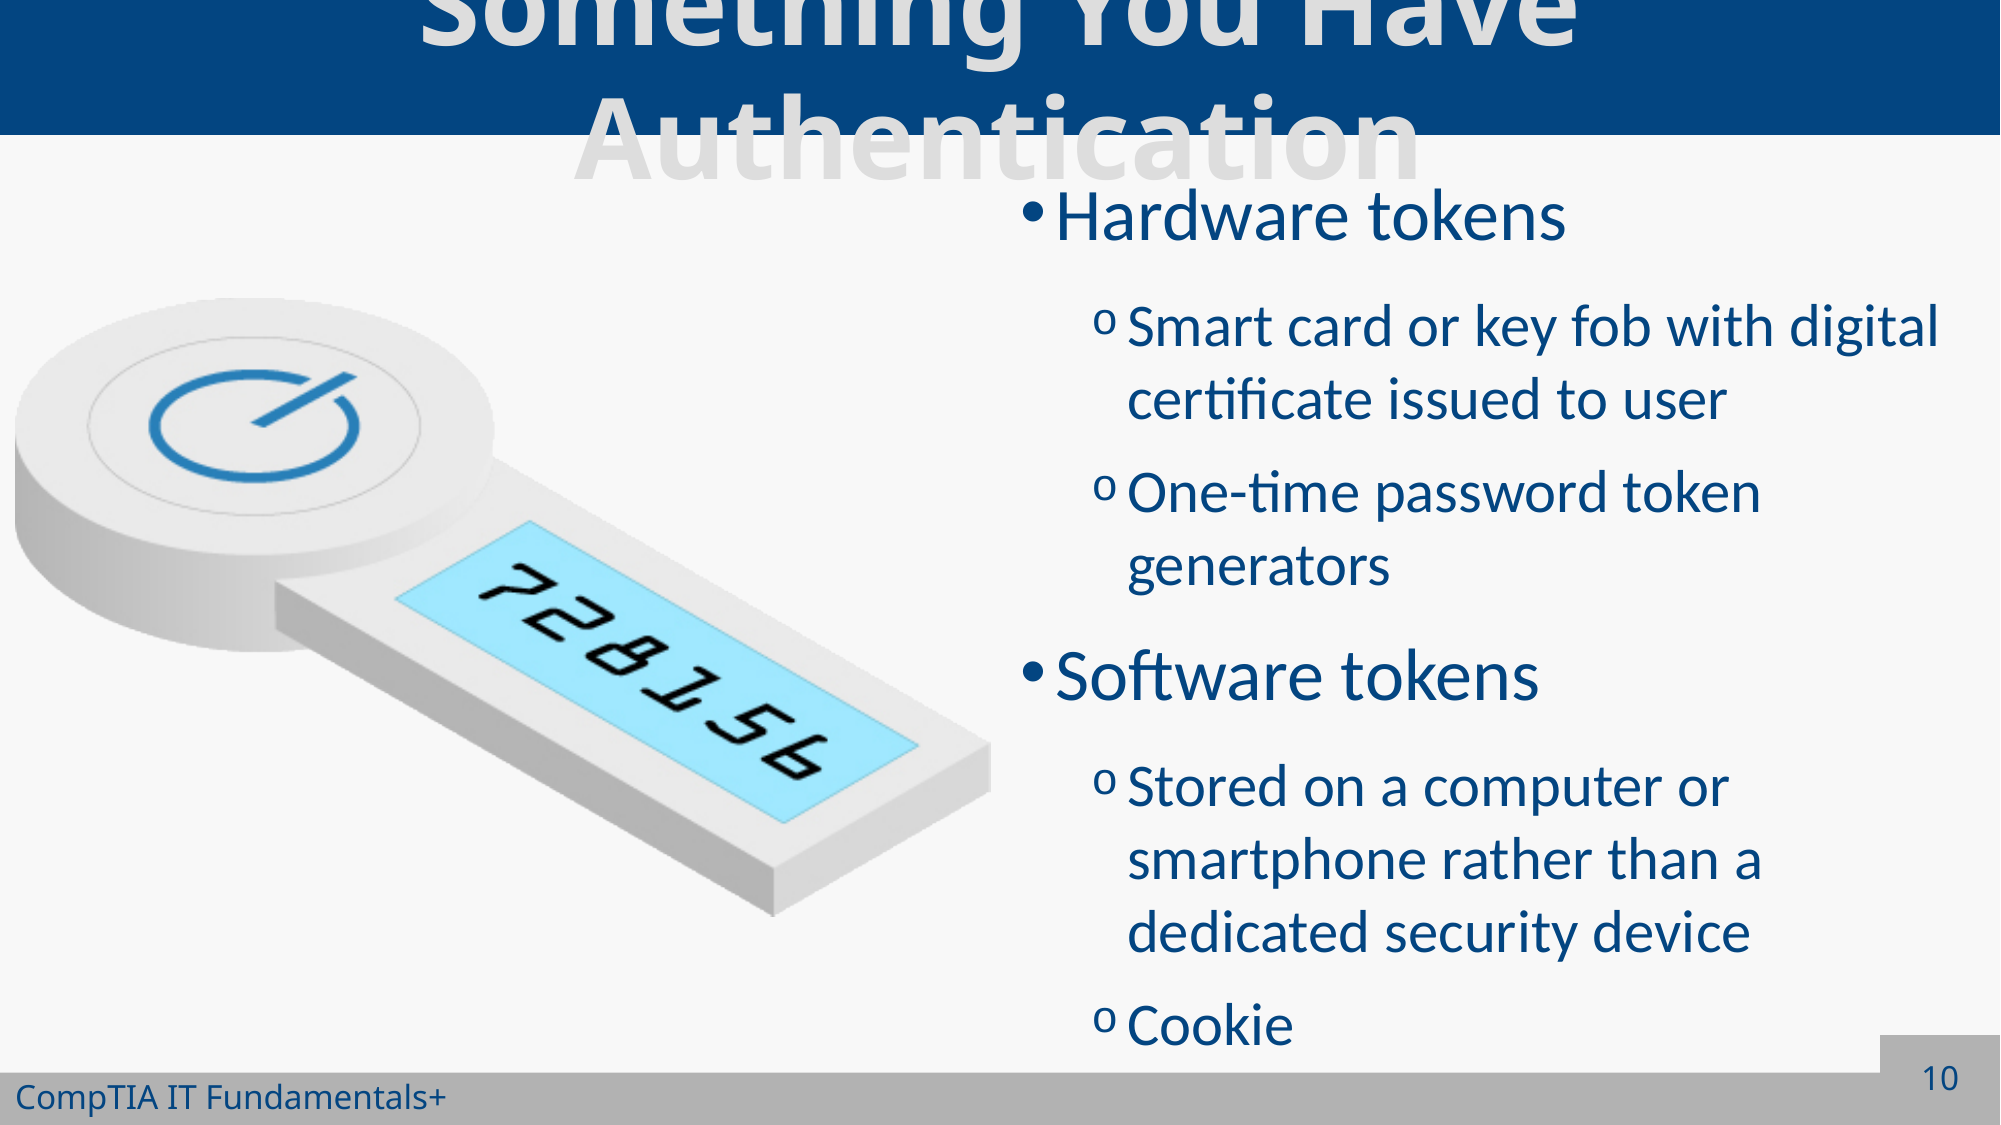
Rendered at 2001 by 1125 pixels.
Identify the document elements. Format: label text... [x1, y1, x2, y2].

footer CompTIA IT Fundamentals+ [0, 1072, 1880, 1125]
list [15, 298, 991, 917]
slide_number 10 [1880, 1035, 2000, 1125]
list Hardware tokens Smart card or key fob with digital certificate issued to user One-time password token generators Software tokens Stored on a computer or smartphone rather than a dedicated security device Cookie [1005, 149, 1980, 1065]
title Something You Have Authentication [0, 0, 2000, 135]
